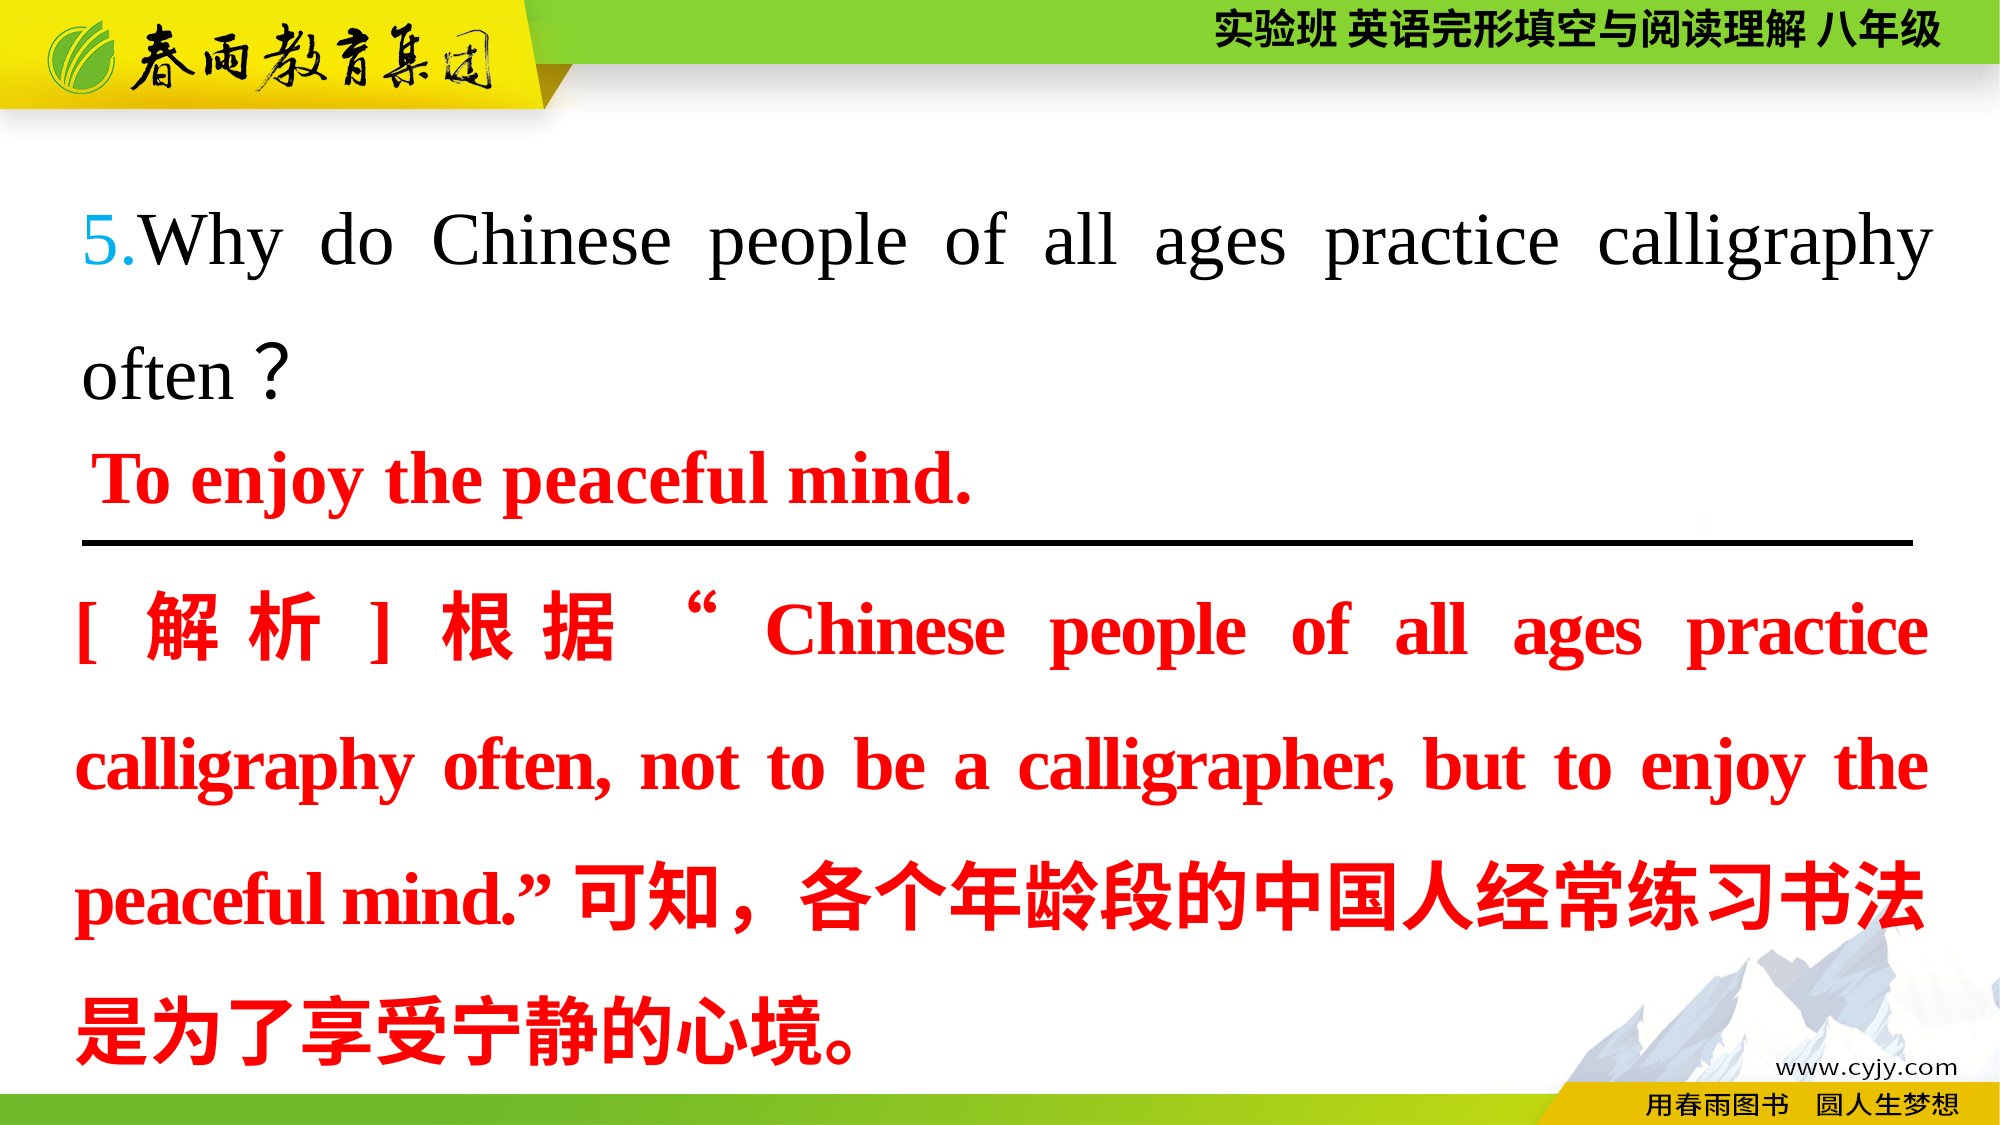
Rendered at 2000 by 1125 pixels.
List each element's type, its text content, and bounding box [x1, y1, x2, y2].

text_box To enjoy the peaceful mind. [57, 420, 1082, 526]
list 5.Why do Chinese people of all ages practice calligraphy often？ ， [66, 137, 1951, 562]
picture [0, 0, 2000, 1125]
text_box [解析]根据“Chinese people of all ages practice calligraphy often, not to be a calligrapher, but to enjoy the peaceful mind.”可知，各个年龄段的中国人经常练习书法是为了享受宁静的心境。 [59, 527, 1944, 1082]
